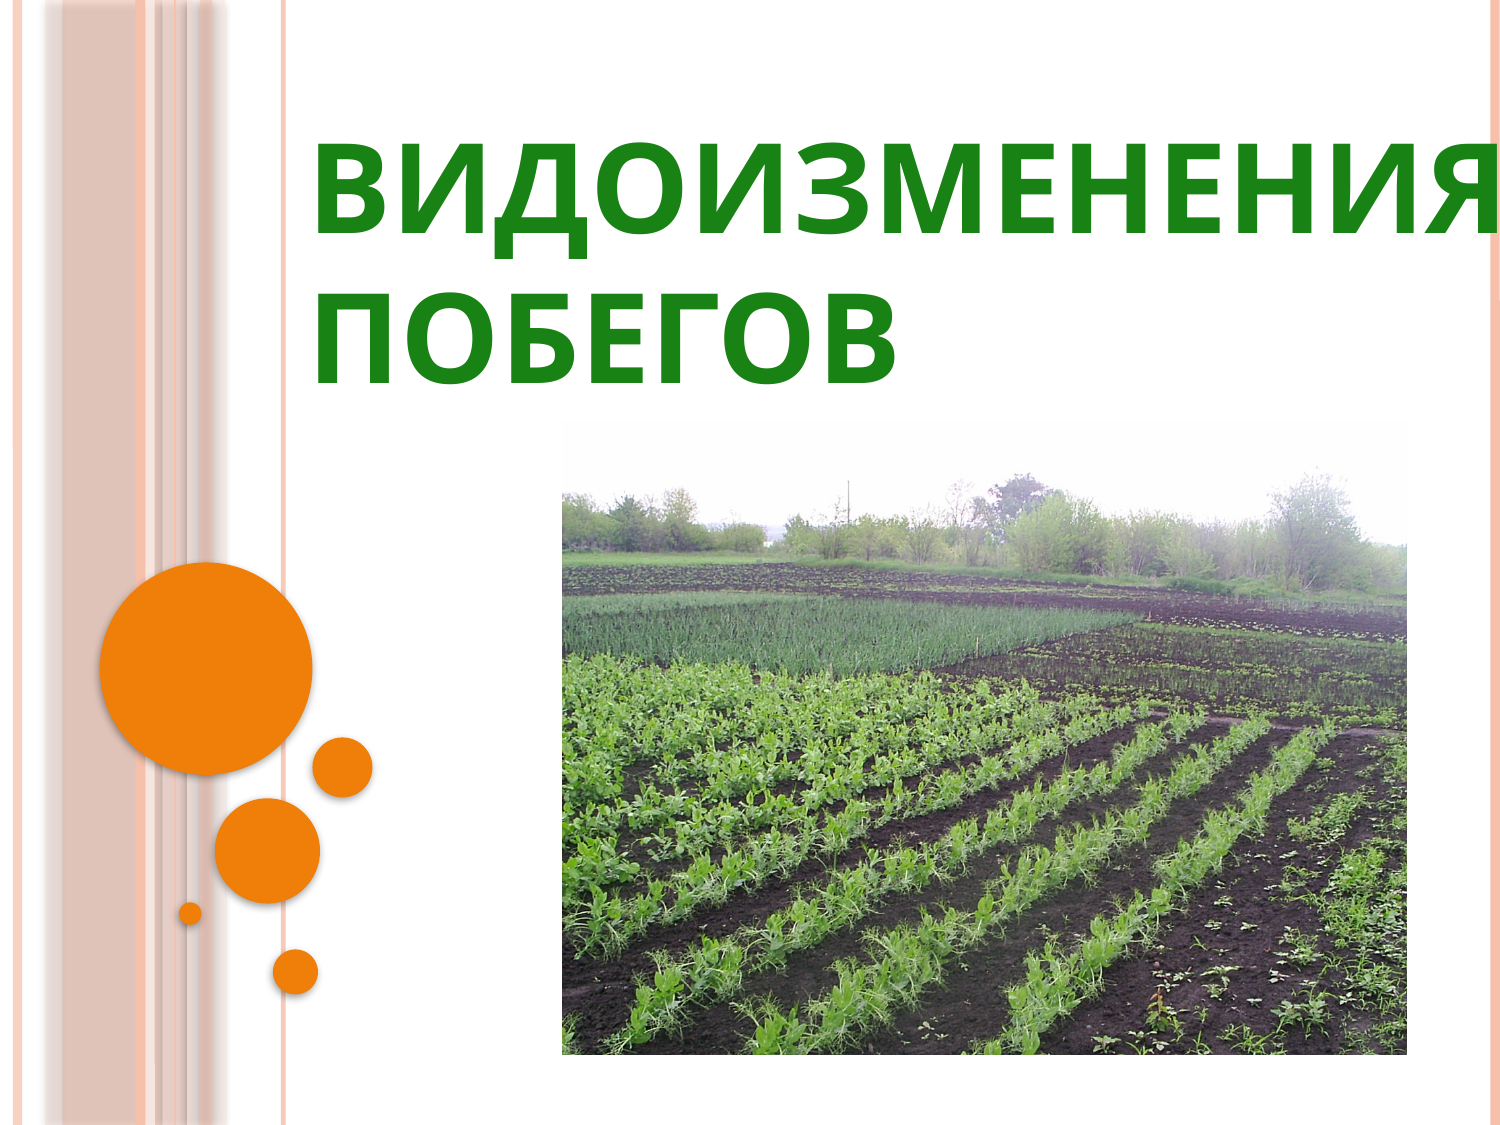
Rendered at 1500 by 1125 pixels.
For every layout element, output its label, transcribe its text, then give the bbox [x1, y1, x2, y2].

picture [561, 421, 1407, 1056]
title Видоизменения побегов [292, 0, 1500, 417]
